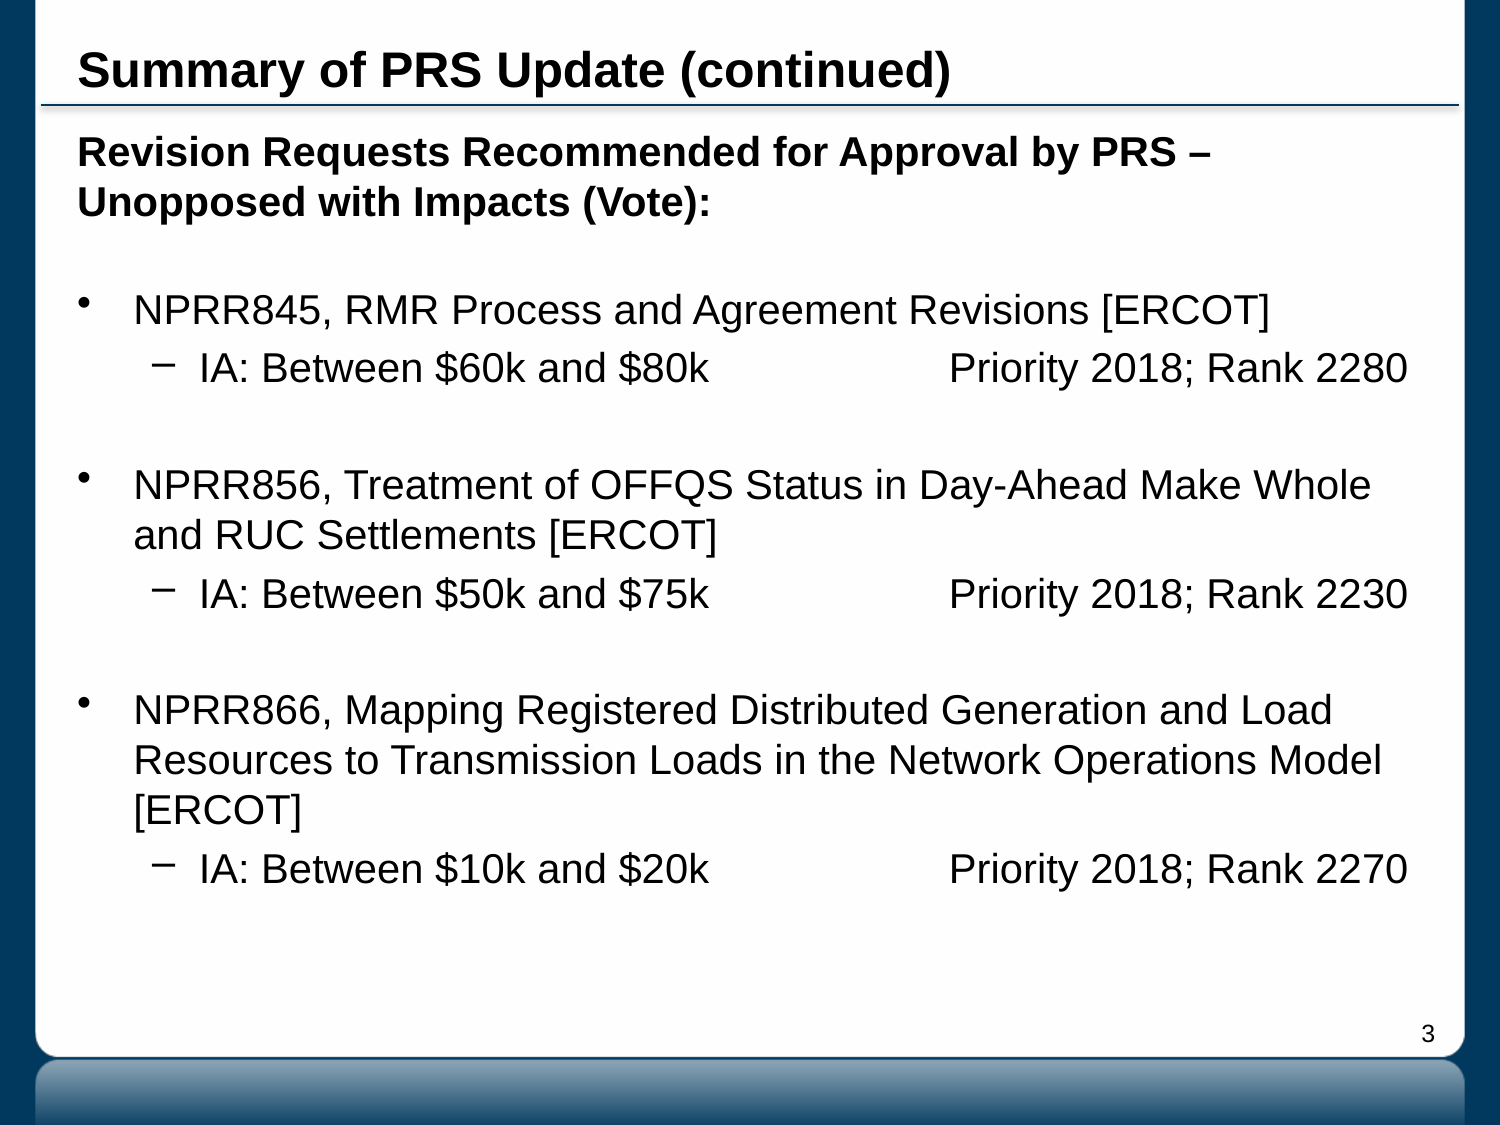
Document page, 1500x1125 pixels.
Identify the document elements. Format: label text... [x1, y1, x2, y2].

text_box Revision Requests Recommended for Approval by PRS – Unopposed with Impacts (Vote): NPRR845, RMR Process and Agreement Revisions [ERCOT] IA: Between $60k and $80k Priority 2018; Rank 2280 NPRR856, Treatment of OFFQS Status in Day-Ahead Make Whole and RUC Settlements [ERCOT] IA: Between $50k and $75k Priority 2018; Rank 2230 NPRR866, Mapping Registered Distributed Generation and Load Resources to Transmission Loads in the Network Operations Model [ERCOT] IA: Between $10k and $20k Priority 2018; Rank 2270 [62, 117, 1450, 1027]
picture [35, 0, 1465, 1125]
title Summary of PRS Update (continued) [62, 29, 1450, 106]
